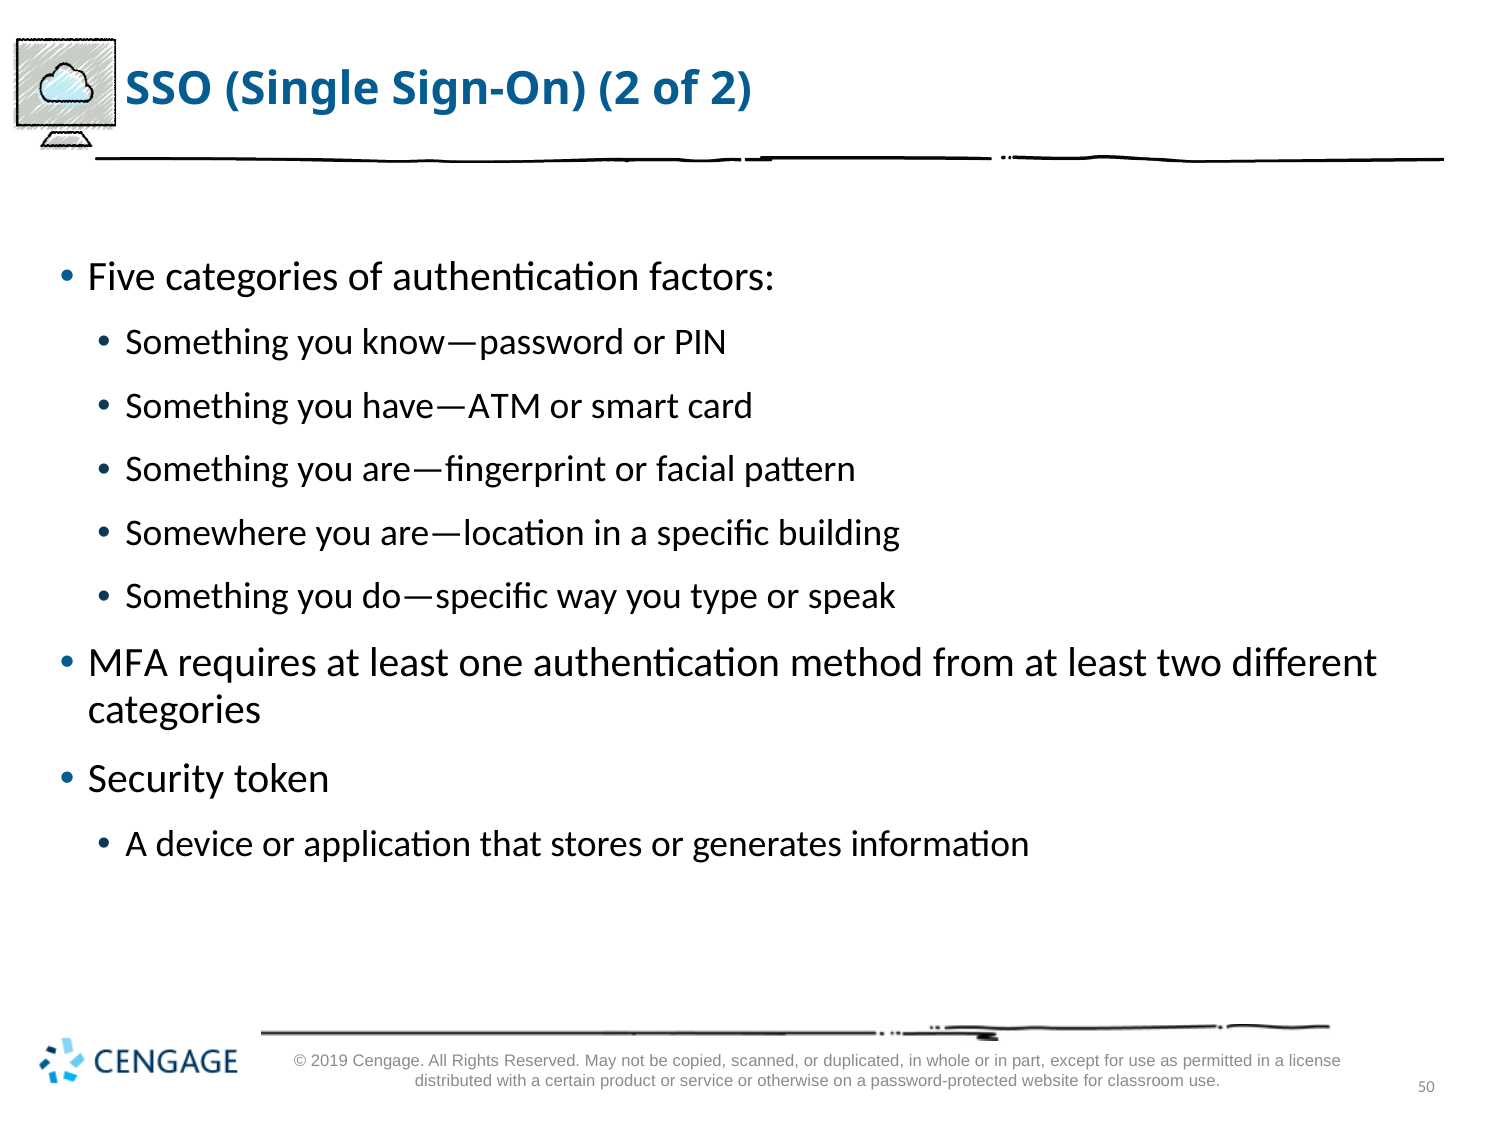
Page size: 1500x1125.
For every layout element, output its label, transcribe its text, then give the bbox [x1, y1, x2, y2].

picture [19, 1024, 250, 1096]
picture [261, 1024, 1331, 1041]
list Five categories of authentication factors: Something you know—password or PIN Something you have—A T M or smart card Something you are—fingerprint or facial pattern Somewhere you are—location in a specific building Something you do—specific way you type or speak M F A requires at least one authentication method from at least two different categories Security token A device or application that stores or generates information [59, 252, 1441, 872]
title S S O (Single Sign-On) (2 of 2) [125, 66, 1442, 116]
picture [13, 36, 117, 151]
footer © 2019 Cengage. All Rights Reserved. May not be copied, scanned, or duplicated, in whole or in part, except for use as permitted in a license distributed with a certain product or service or otherwise on a password-protected website for classroom use. [262, 1050, 1375, 1091]
picture [95, 155, 1444, 163]
